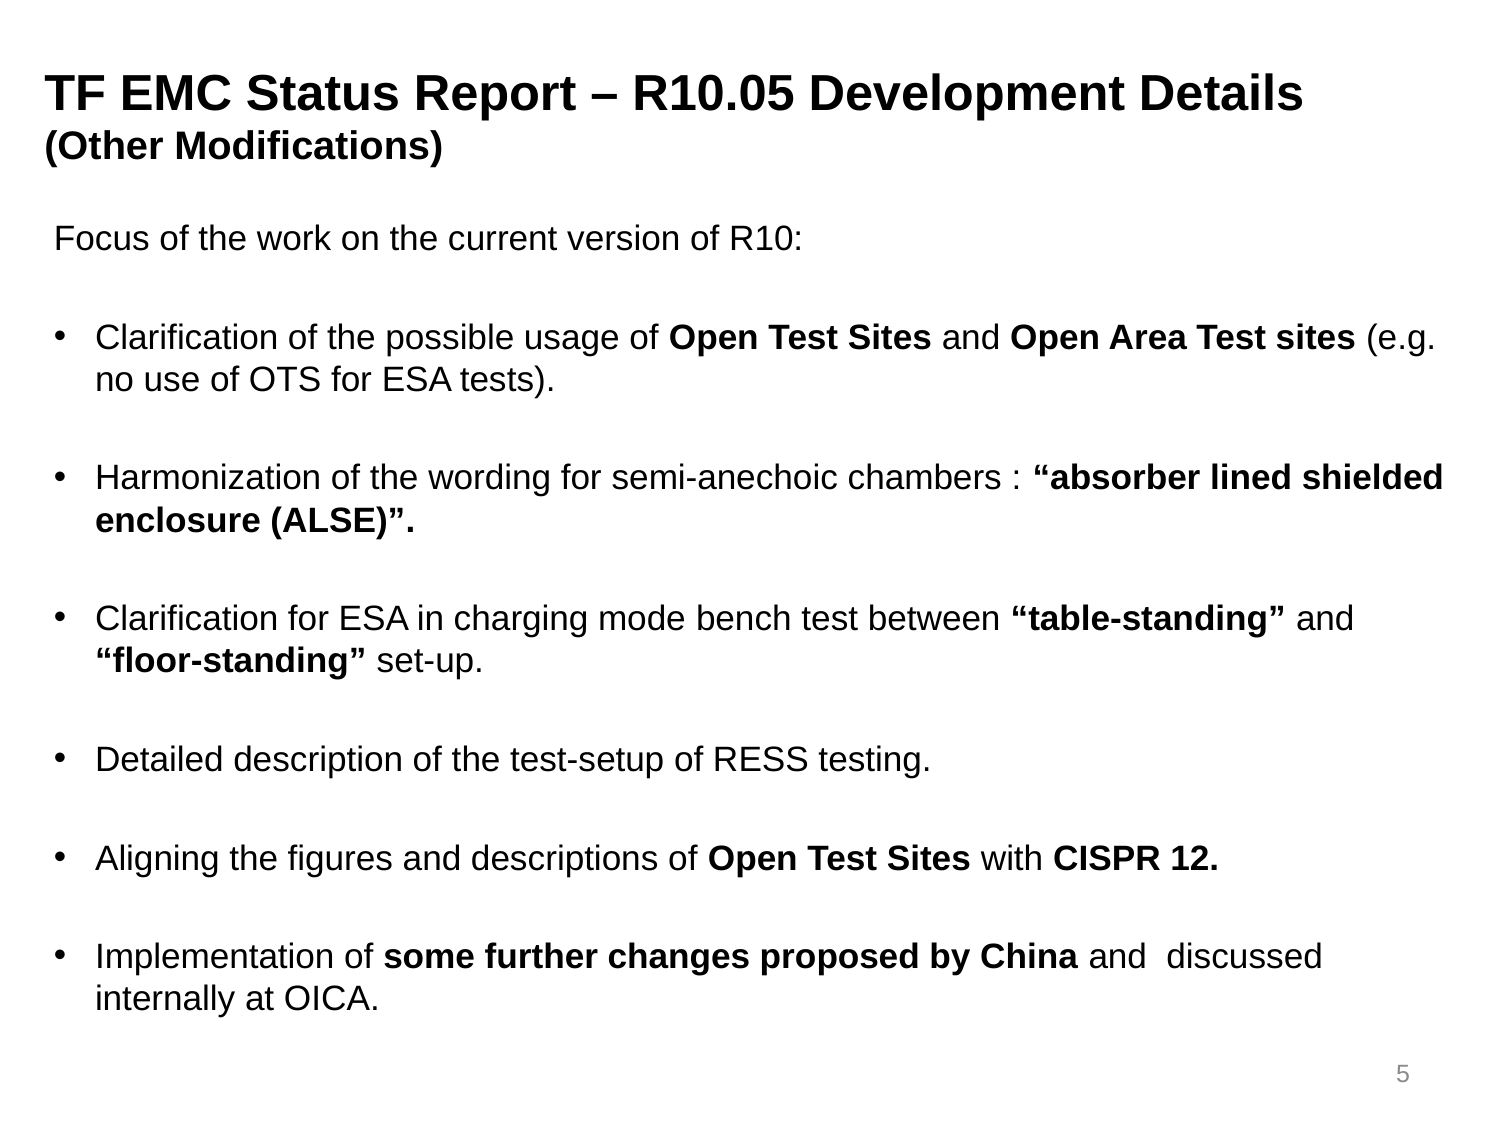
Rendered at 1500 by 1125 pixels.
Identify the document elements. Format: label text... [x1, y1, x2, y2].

text_box TF EMC Status Report – R10.05 Development Details (Other Modifications) [29, 30, 1447, 197]
slide_number 5 [1074, 1042, 1425, 1103]
text_box Focus of the work on the current version of R10: Clarification of the possible usage of Open Test Sites and Open Area Test sites (e.g. no use of OTS for ESA tests). Harmonization of the wording for semi-anechoic chambers : “absorber lined shielded enclosure (ALSE)”. Clarification for ESA in charging mode bench test between “table-standing” and “floor-standing” set-up. Detailed description of the test-setup of RESS testing. Aligning the figures and descriptions of Open Test Sites with CISPR 12. Implementation of some further changes proposed by China and discussed internally at OICA. [39, 208, 1461, 1035]
